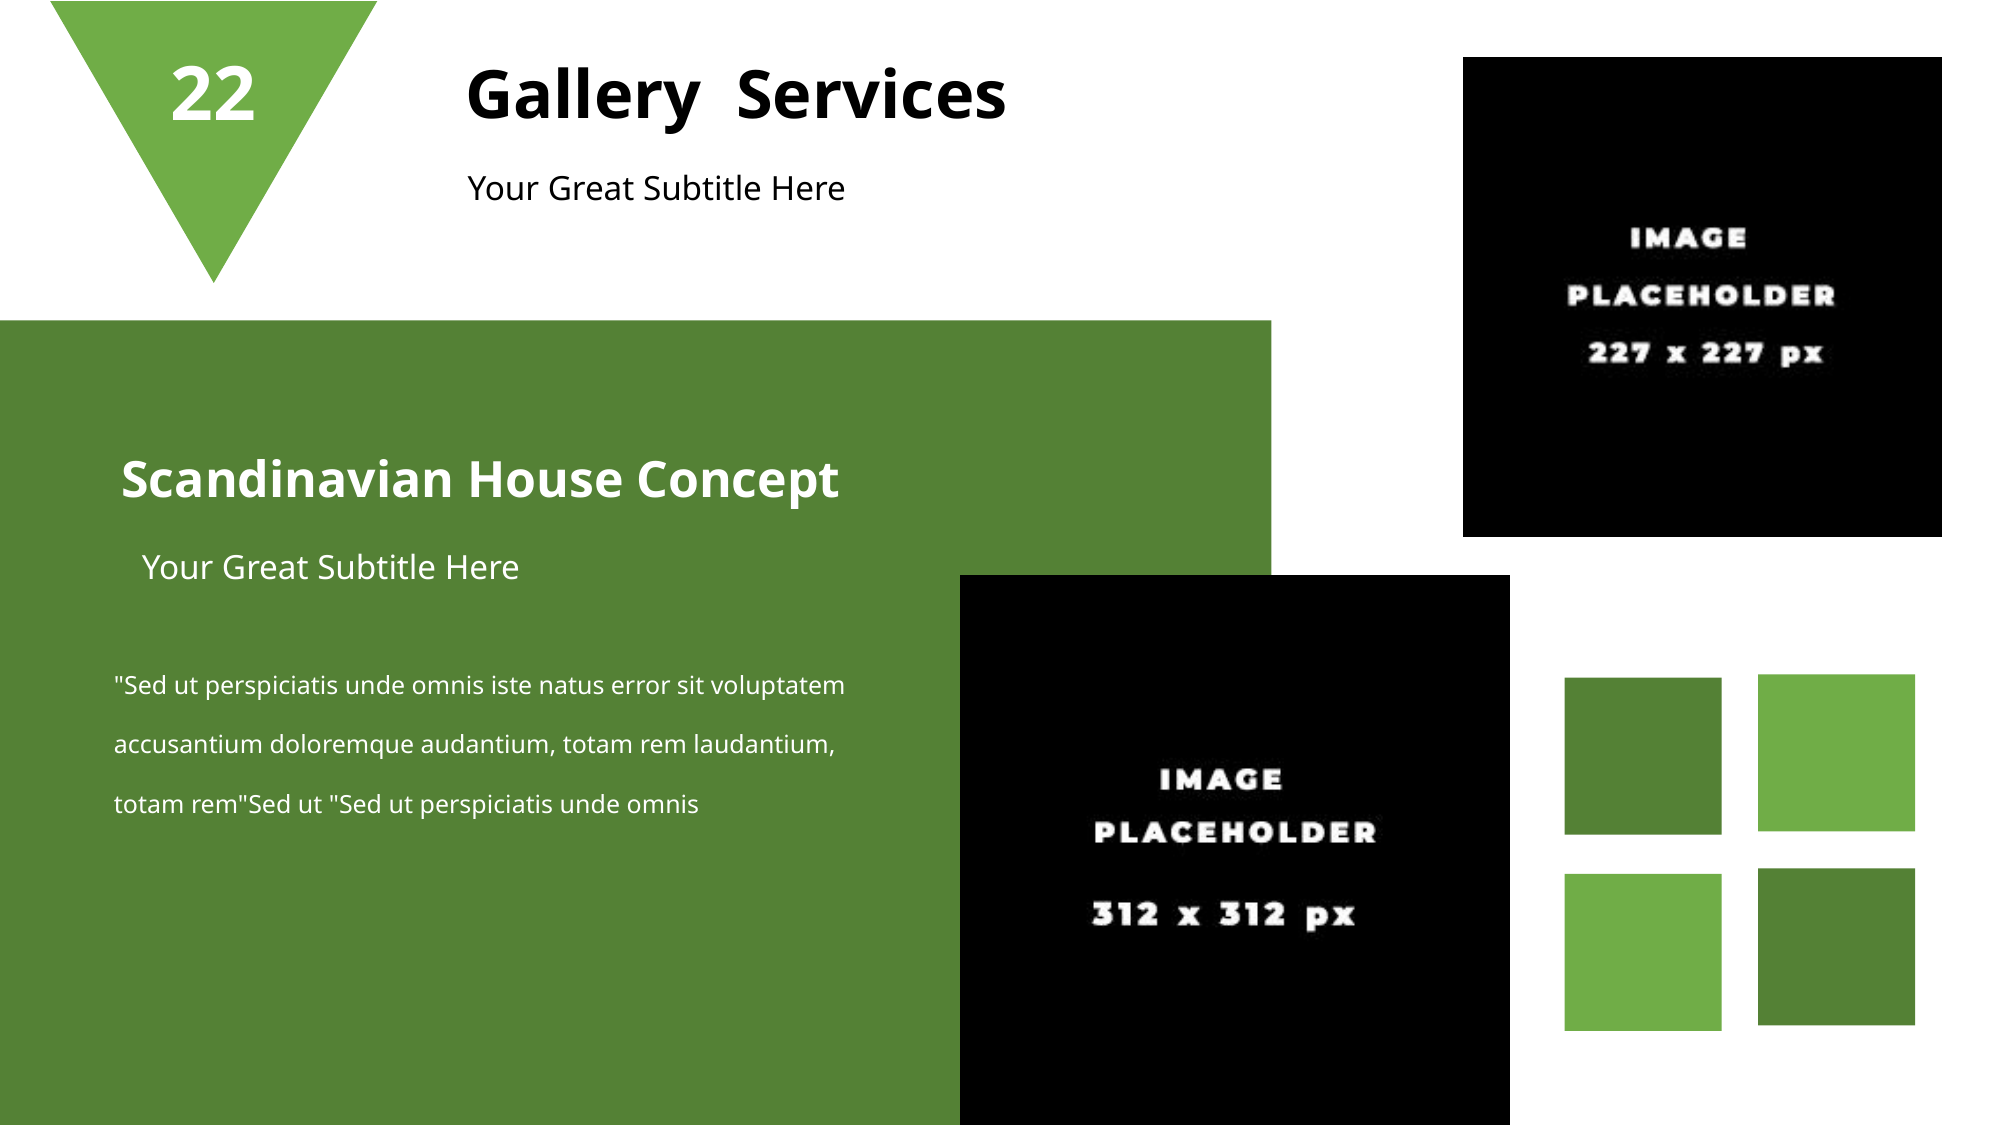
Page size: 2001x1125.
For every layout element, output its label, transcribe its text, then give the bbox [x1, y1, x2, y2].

text_box 22 [132, 38, 296, 145]
text_box Scandinavian House Concept [106, 440, 912, 516]
text_box Your Great Subtitle Here [110, 538, 553, 595]
text_box [50, 1, 378, 143]
text_box [1758, 674, 1916, 832]
text_box [1564, 677, 1722, 835]
text_box [133, 145, 294, 283]
picture [1462, 57, 1942, 537]
text_box "Sed ut perspiciatis unde omnis iste natus error sit voluptatem accusantium doloremque audantium, totam rem laudantium, totam rem"Sed ut "Sed ut perspiciatis unde omnis [98, 631, 927, 829]
text_box [1758, 868, 1916, 1026]
text_box Your Great Subtitle Here [436, 159, 878, 215]
picture [960, 575, 1510, 1125]
text_box [0, 320, 1272, 1125]
text_box [1564, 873, 1722, 1031]
text_box Gallery Services [432, 43, 1059, 140]
